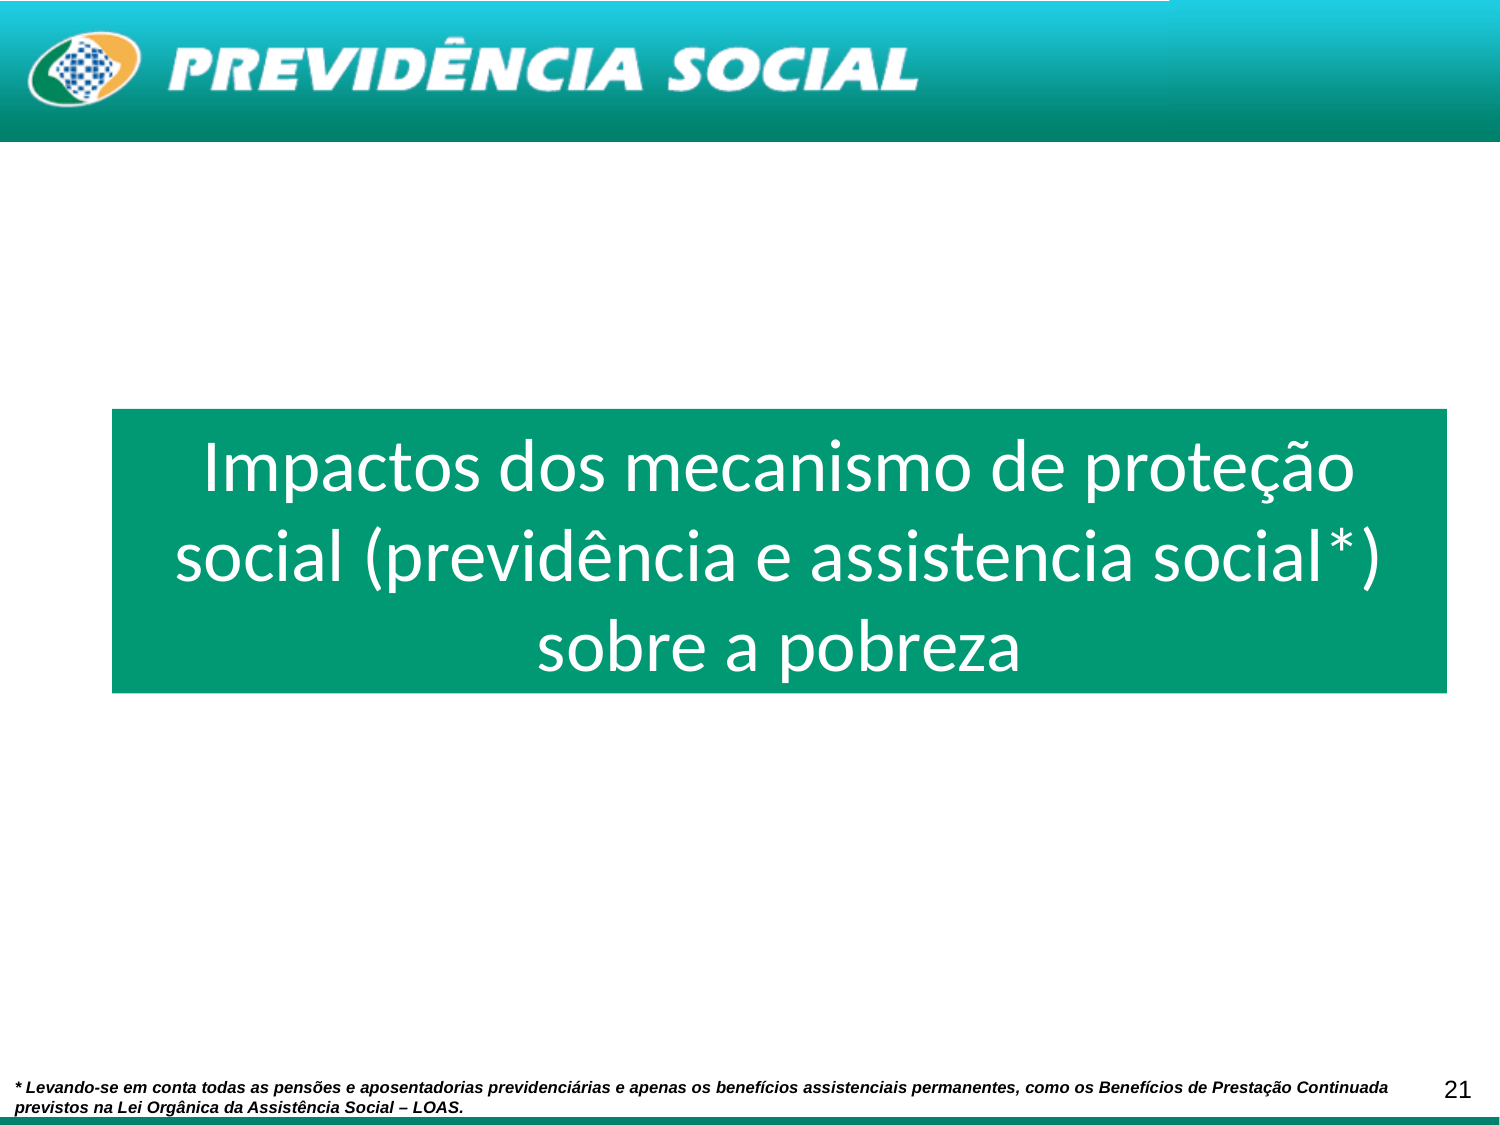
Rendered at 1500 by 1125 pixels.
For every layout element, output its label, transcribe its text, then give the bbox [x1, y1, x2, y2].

picture [1442, 1117, 1500, 1125]
text_box Impactos dos mecanismo de proteção social (previdência e assistencia social*) sobre a pobreza [112, 408, 1447, 694]
text_box * Levando-se em conta todas as pensões e aposentadorias previdenciárias e apenas os benefícios assistenciais permanentes, como os Benefícios de Prestação Continuada previstos na Lei Orgânica da Assistência Social – LOAS. [0, 1069, 1442, 1125]
picture [0, 0, 1500, 142]
